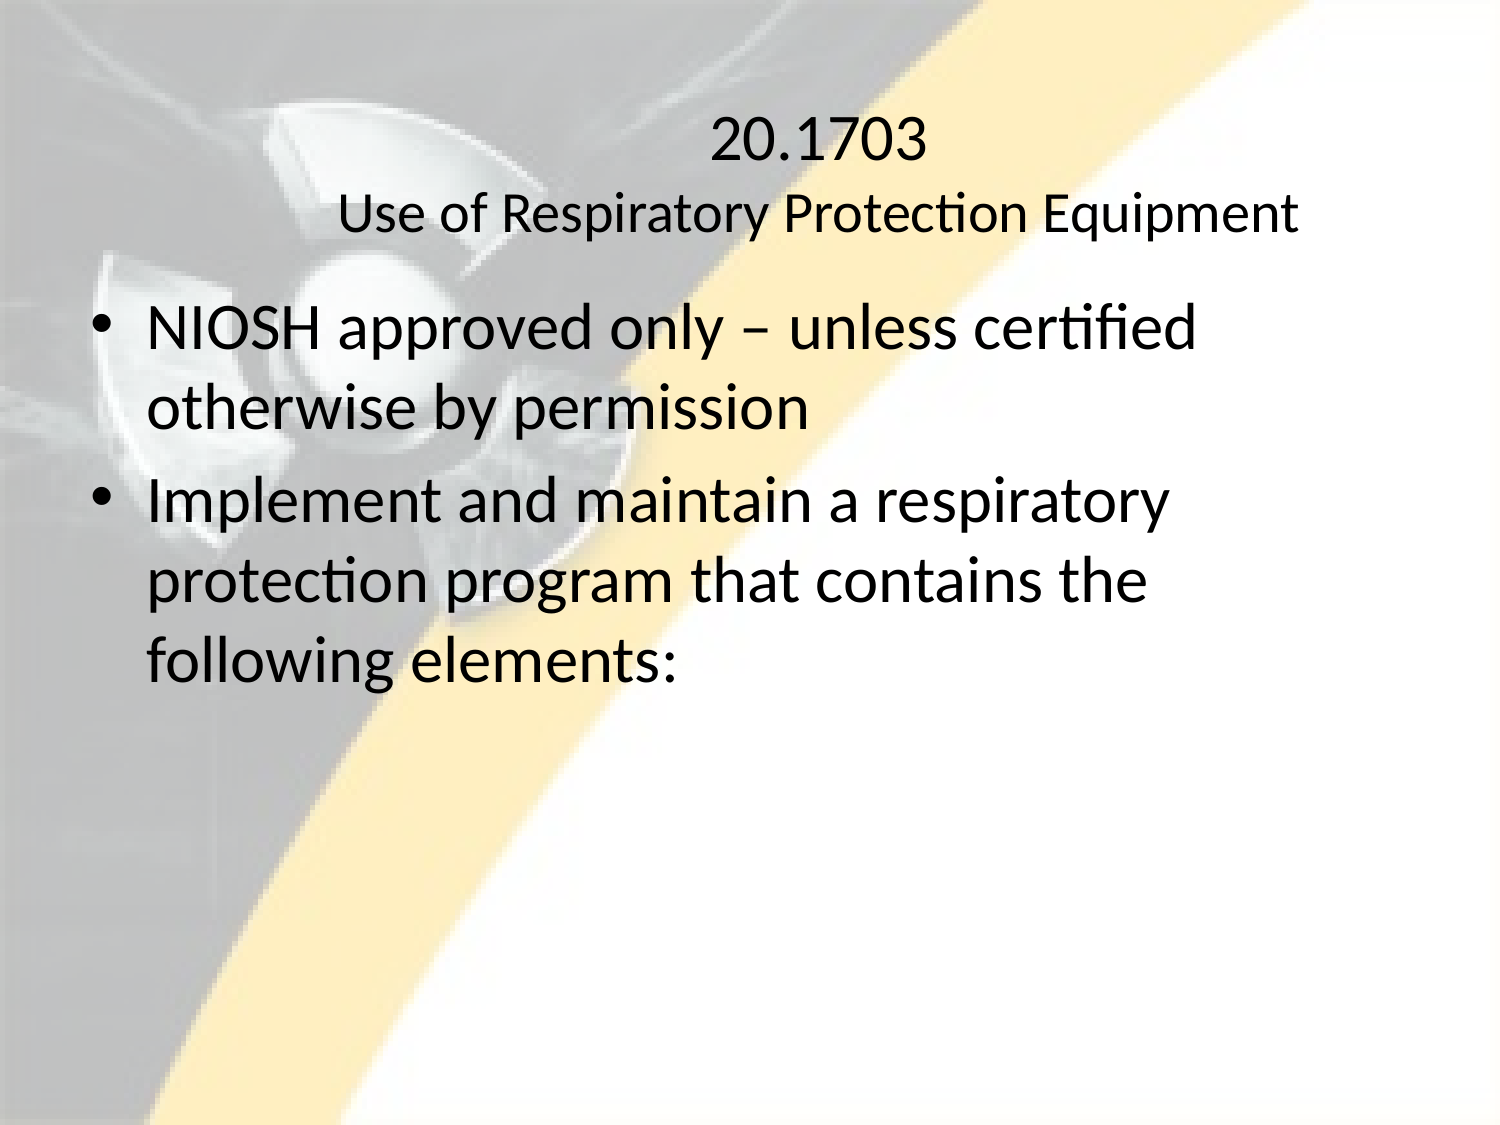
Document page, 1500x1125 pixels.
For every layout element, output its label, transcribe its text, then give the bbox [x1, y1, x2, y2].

title 20.1703 Use of Respiratory Protection Equipment [212, 75, 1425, 263]
list NIOSH approved only – unless certified otherwise by permission Implement and maintain a respiratory protection program that contains the following elements: [75, 275, 1413, 725]
